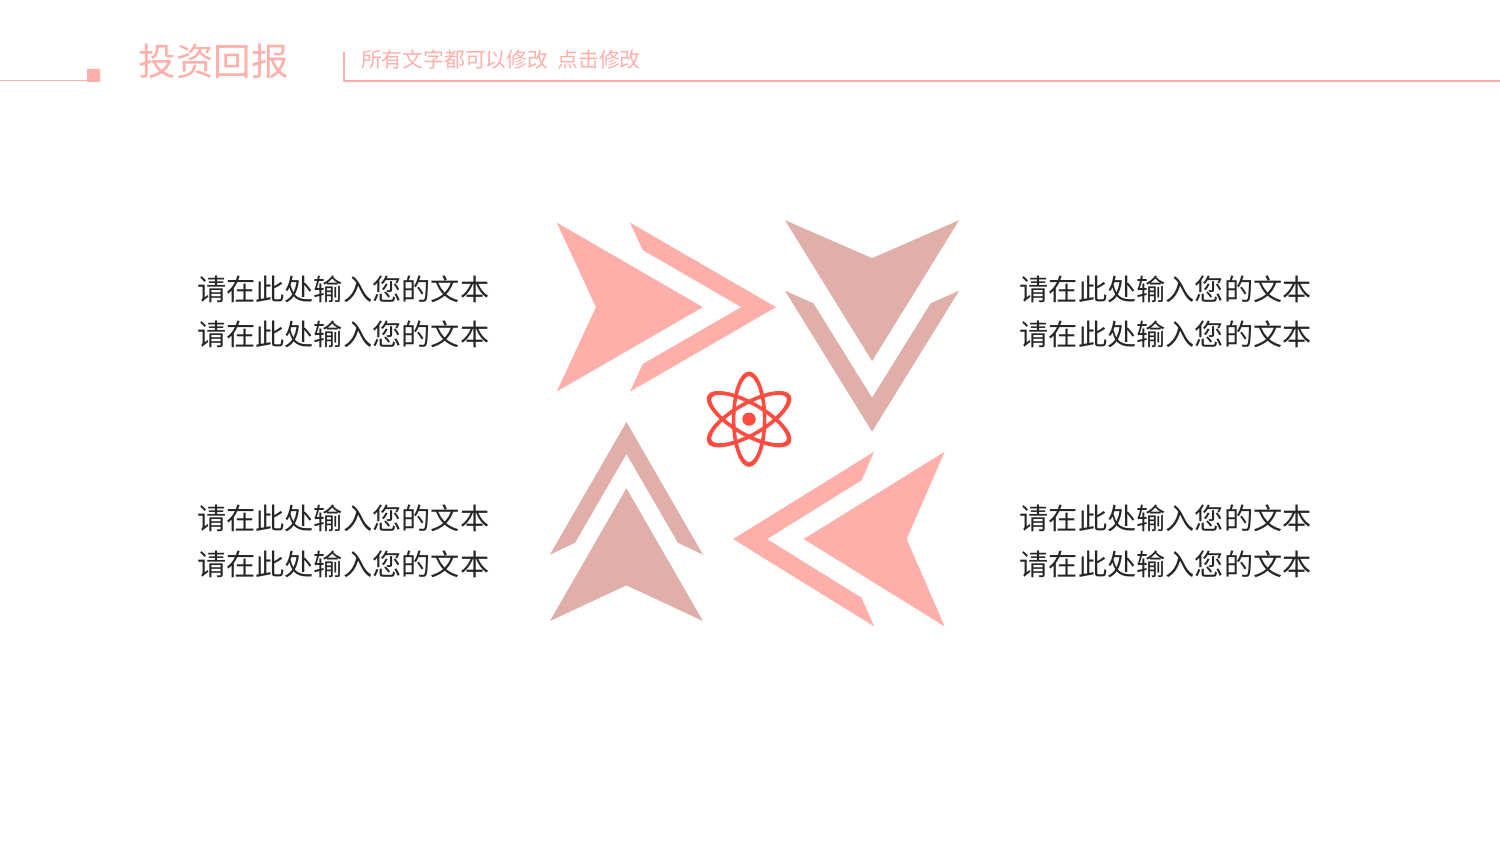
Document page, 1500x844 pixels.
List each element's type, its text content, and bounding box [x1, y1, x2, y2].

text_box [702, 371, 796, 468]
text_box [784, 219, 960, 432]
text_box 请在此处输入您的文本 请在此处输入您的文本 [1001, 254, 1331, 357]
text_box 请在此处输入您的文本 请在此处输入您的文本 [1001, 484, 1331, 587]
text_box 请在此处输入您的文本 请在此处输入您的文本 [178, 484, 508, 587]
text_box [549, 421, 704, 622]
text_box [732, 451, 945, 627]
text_box 请在此处输入您的文本 请在此处输入您的文本 [178, 254, 508, 357]
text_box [556, 222, 777, 392]
